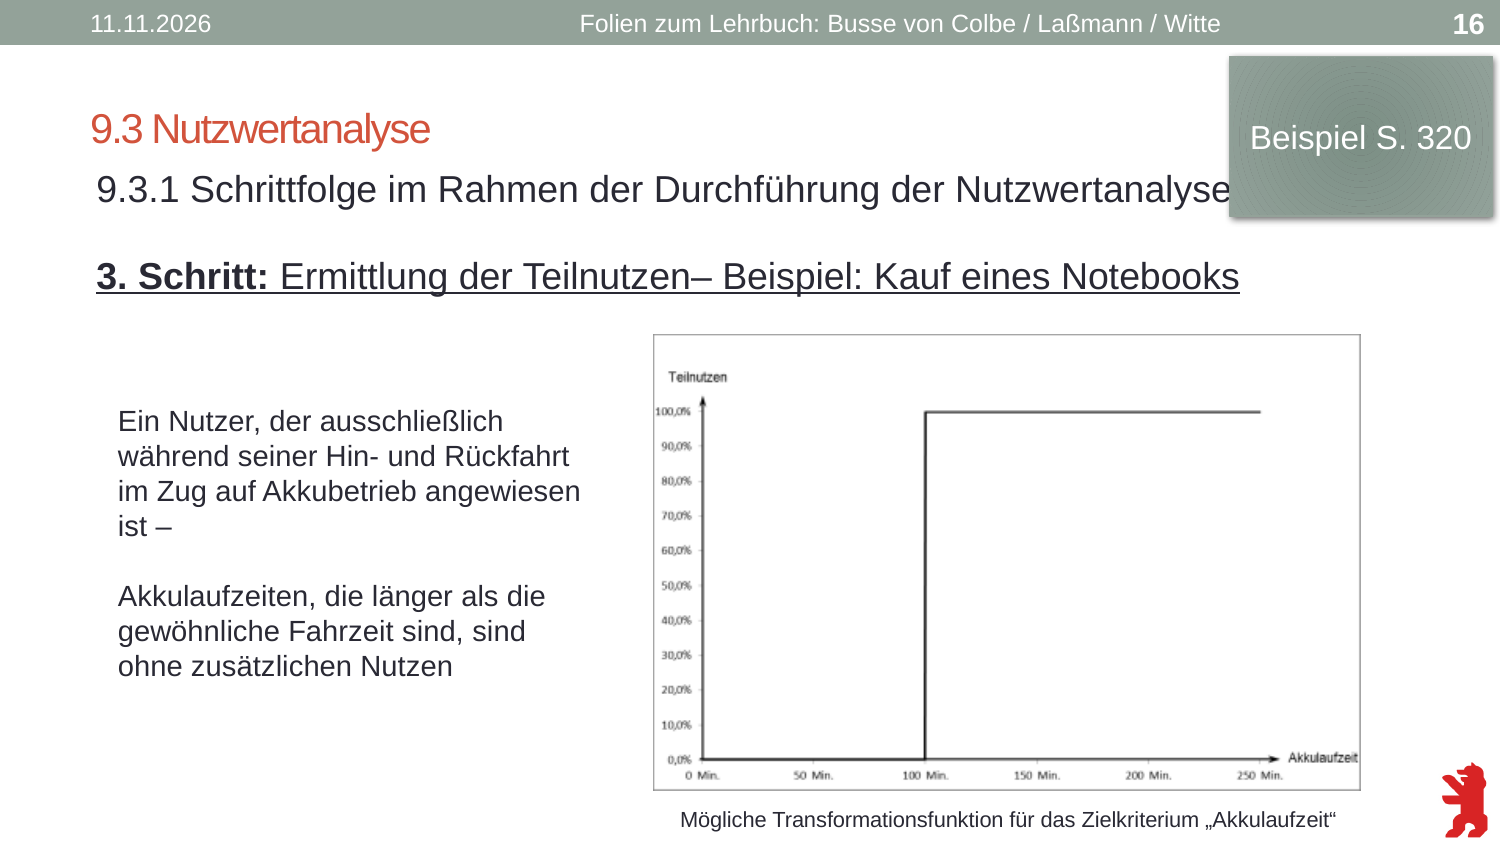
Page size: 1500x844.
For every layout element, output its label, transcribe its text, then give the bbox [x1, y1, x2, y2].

text_box Mögliche Transformationsfunktion für das Zielkriterium „Akkulaufzeit“ [665, 799, 1353, 840]
text_box 3. Schritt: Ermittlung der Teilnutzen– Beispiel: Kauf eines Notebooks [81, 244, 1255, 305]
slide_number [75, 2, 550, 43]
text_box Beispiel S. 320 [1229, 56, 1493, 217]
footer Folien zum Lehrbuch: Busse von Colbe / Laßmann / Witte [562, 2, 1238, 43]
title 9.3 Nutzwertanalyse [75, 65, 1226, 188]
slide_number 16 [1325, 2, 1500, 43]
text_box Ein Nutzer, der ausschließlich während seiner Hin- und Rückfahrt im Zug auf Akkubetrieb angewiesen ist – Akkulaufzeiten, die länger als die gewöhnliche Fahrzeit sind, sind ohne zusätzlichen Nutzen [103, 394, 606, 690]
picture [653, 333, 1362, 791]
picture [1434, 760, 1500, 844]
text_box 9.3.1 Schrittfolge im Rahmen der Durchführung der Nutzwertanalyse [81, 157, 1226, 217]
